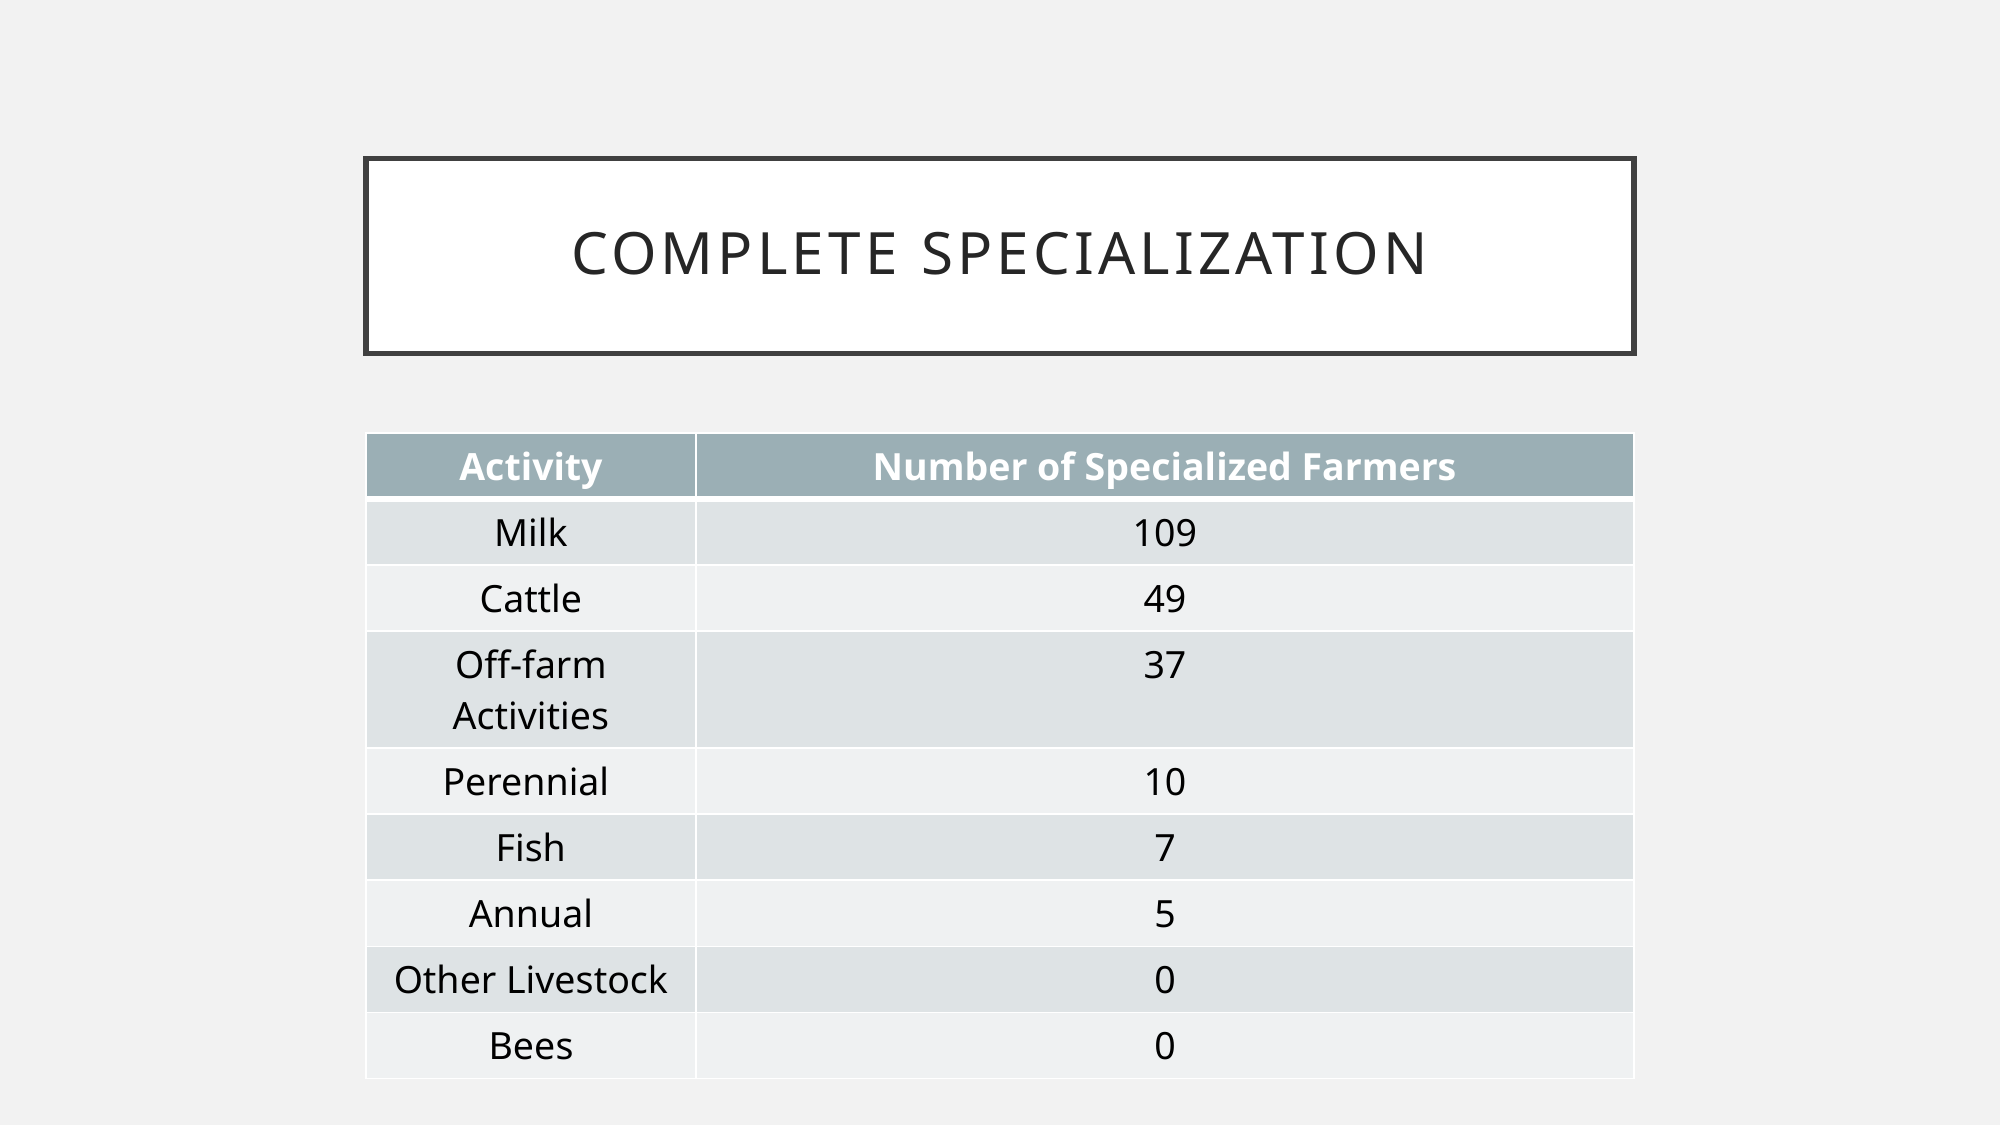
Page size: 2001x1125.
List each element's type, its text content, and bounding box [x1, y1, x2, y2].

table_header Number of Specialized Farmers [697, 434, 1633, 496]
table_cell Bees [367, 1013, 695, 1078]
table_cell Off-farm Activities [367, 632, 695, 747]
table_cell Milk [367, 502, 695, 564]
table_cell 5 [697, 881, 1633, 946]
table_header Activity [367, 434, 695, 496]
table_cell 109 [697, 502, 1633, 564]
table_cell 37 [697, 632, 1633, 747]
table_cell 0 [697, 947, 1633, 1012]
table_cell Fish [367, 815, 695, 879]
title Complete specialization [363, 156, 1637, 356]
table_cell 10 [697, 749, 1633, 813]
table_cell Other Livestock [367, 947, 695, 1012]
table_cell Cattle [367, 566, 695, 630]
table_cell 7 [697, 815, 1633, 879]
table_cell 49 [697, 566, 1633, 630]
table_cell Annual [367, 881, 695, 946]
table_cell 0 [697, 1013, 1633, 1078]
table_cell Perennial [367, 749, 695, 813]
